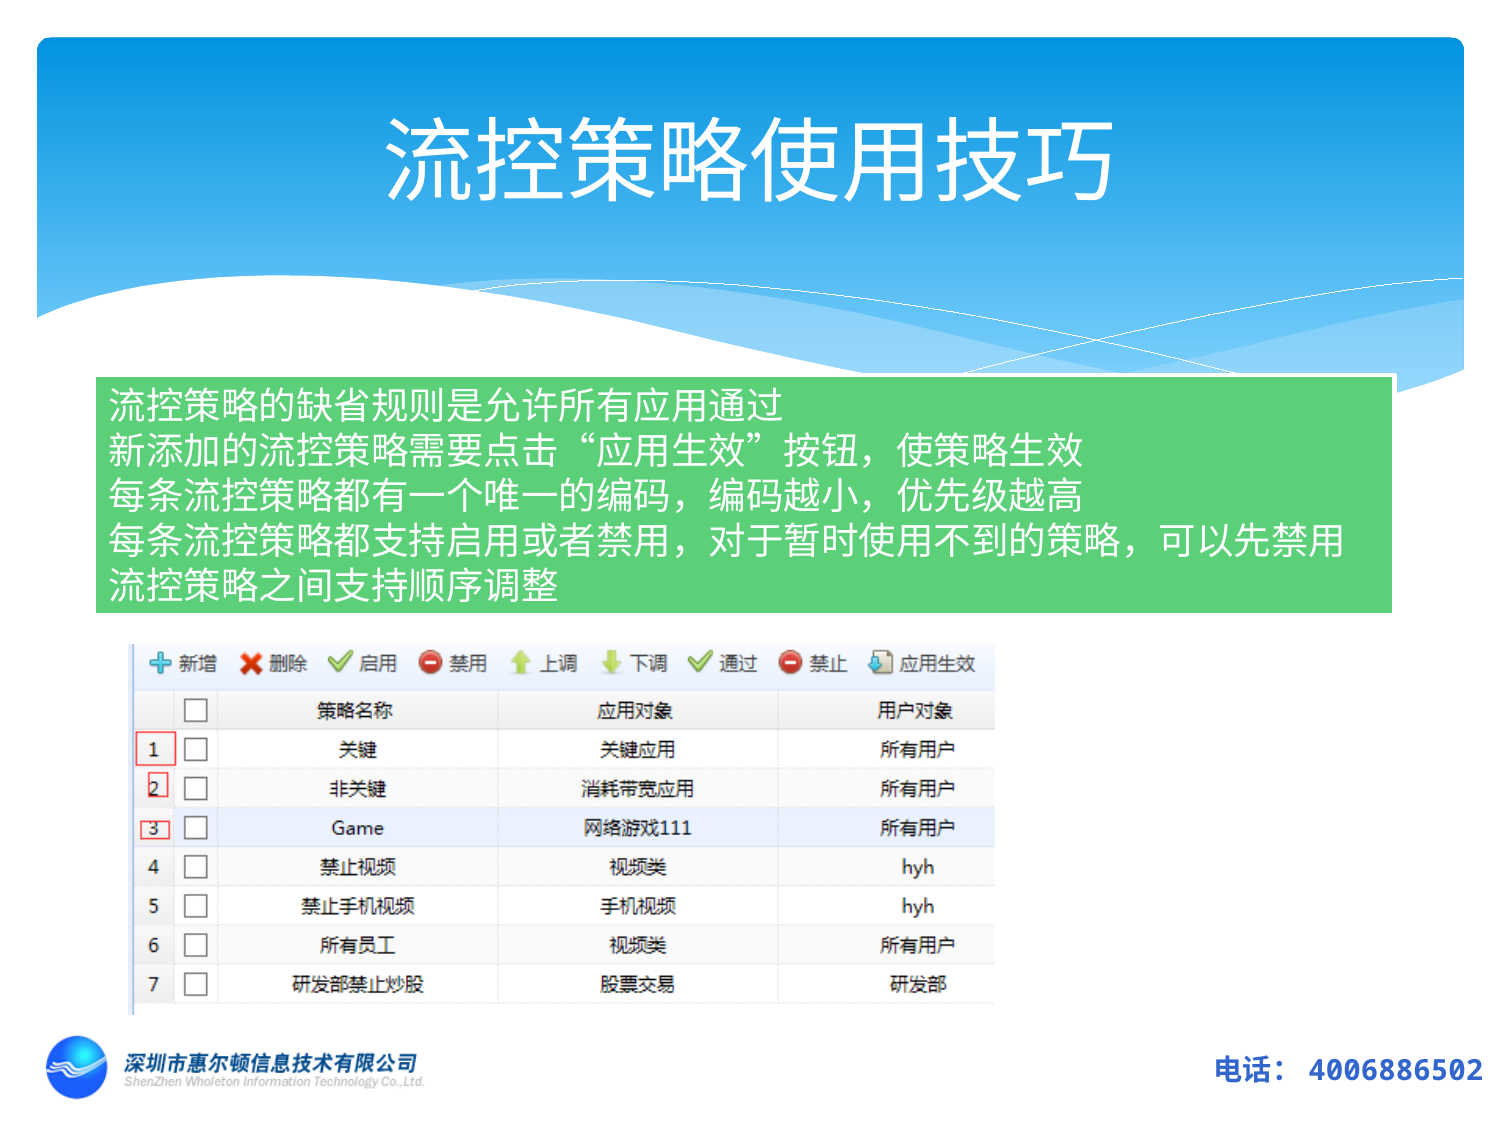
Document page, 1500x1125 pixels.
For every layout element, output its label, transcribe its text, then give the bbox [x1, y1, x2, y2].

picture [24, 1024, 438, 1110]
picture [128, 644, 995, 1016]
title 流控策略使用技巧 [74, 55, 1426, 262]
text_box 流控策略的缺省规则是允许所有应用通过 新添加的流控策略需要点击“应用生效”按钮，使策略生效 每条流控策略都有一个唯一的编码，编码越小，优先级越高 每条流控策略都支持启用或者禁用，对于暂时使用不到的策略，可以先禁用 流控策略之间支持顺序调整 [92, 373, 1397, 617]
